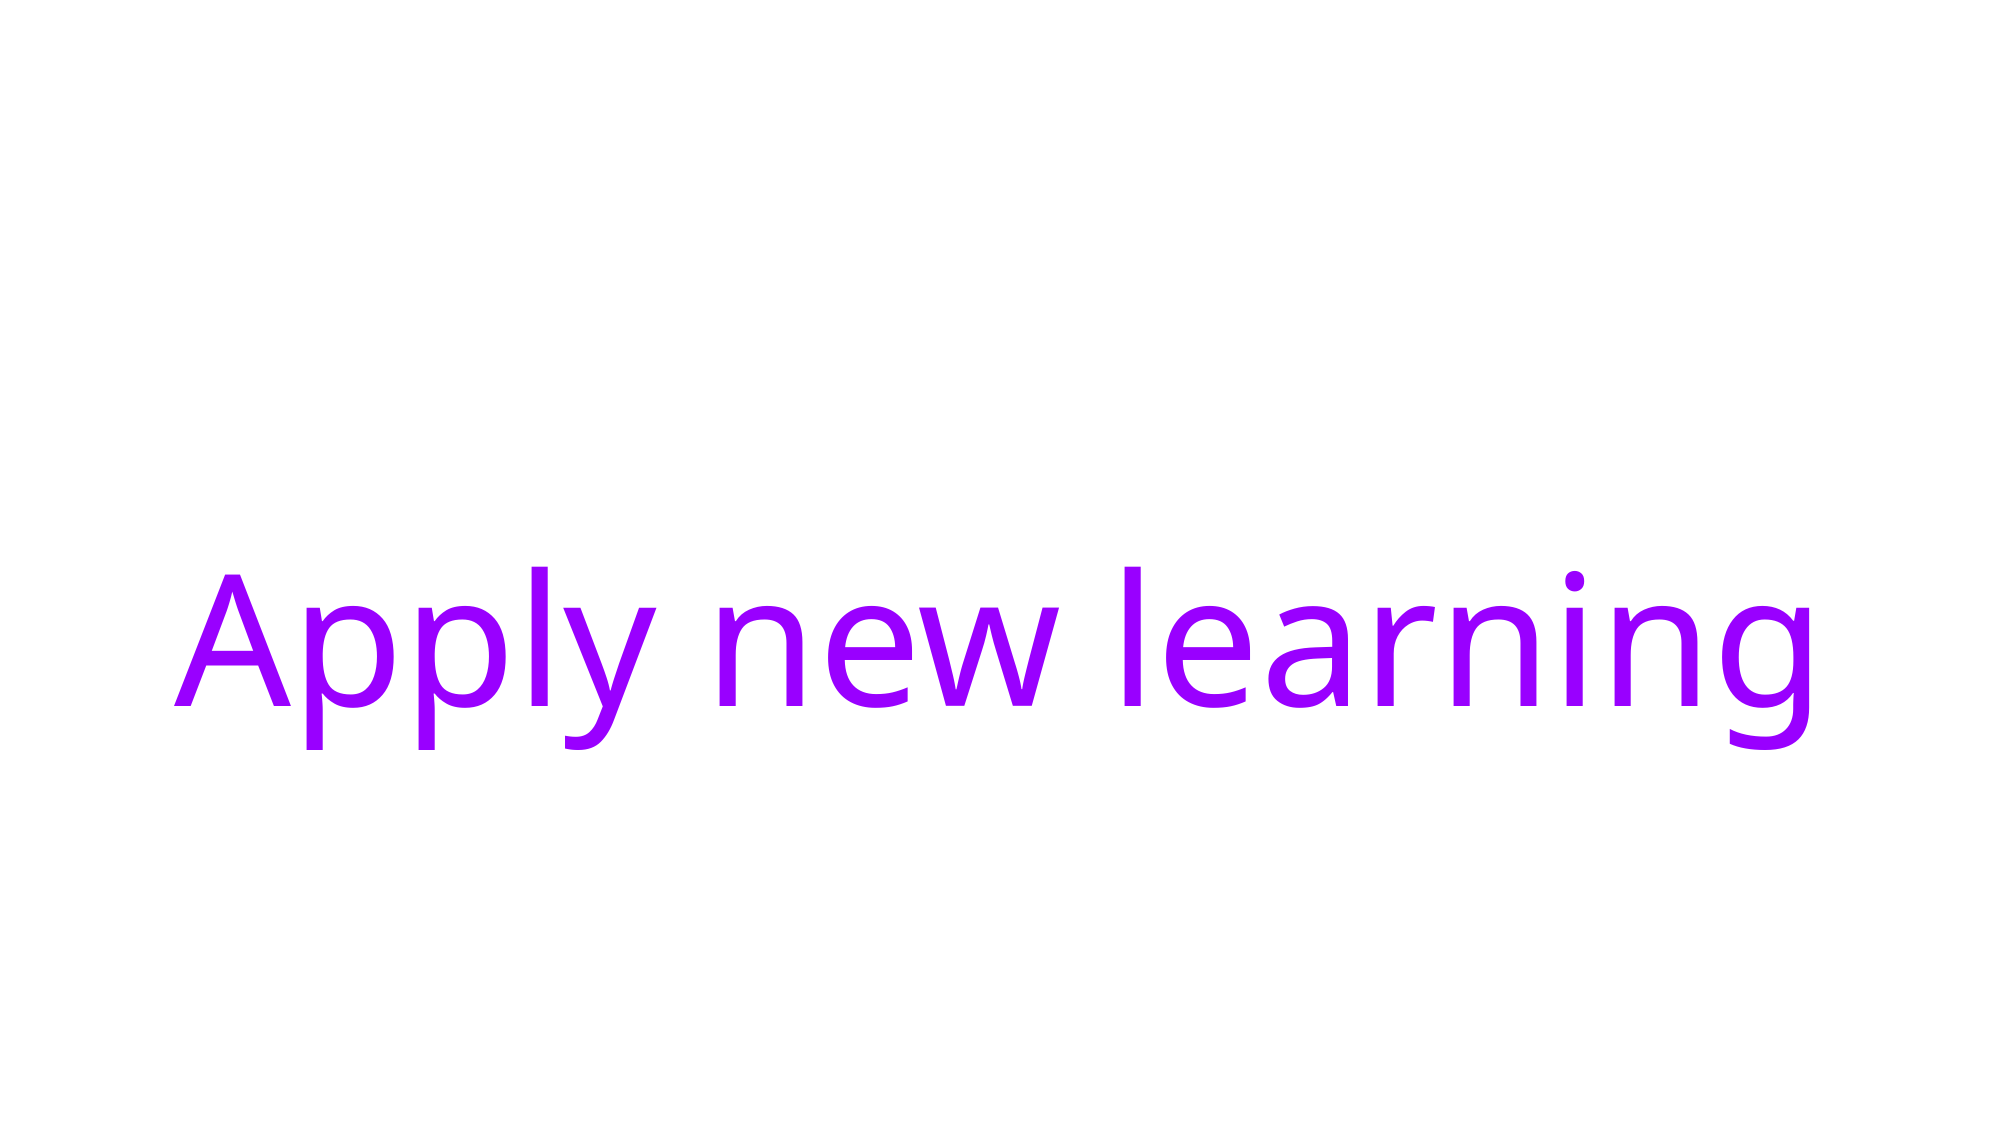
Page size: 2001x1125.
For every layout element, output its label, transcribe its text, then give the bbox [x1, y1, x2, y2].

list Apply new learning [137, 299, 1863, 1014]
